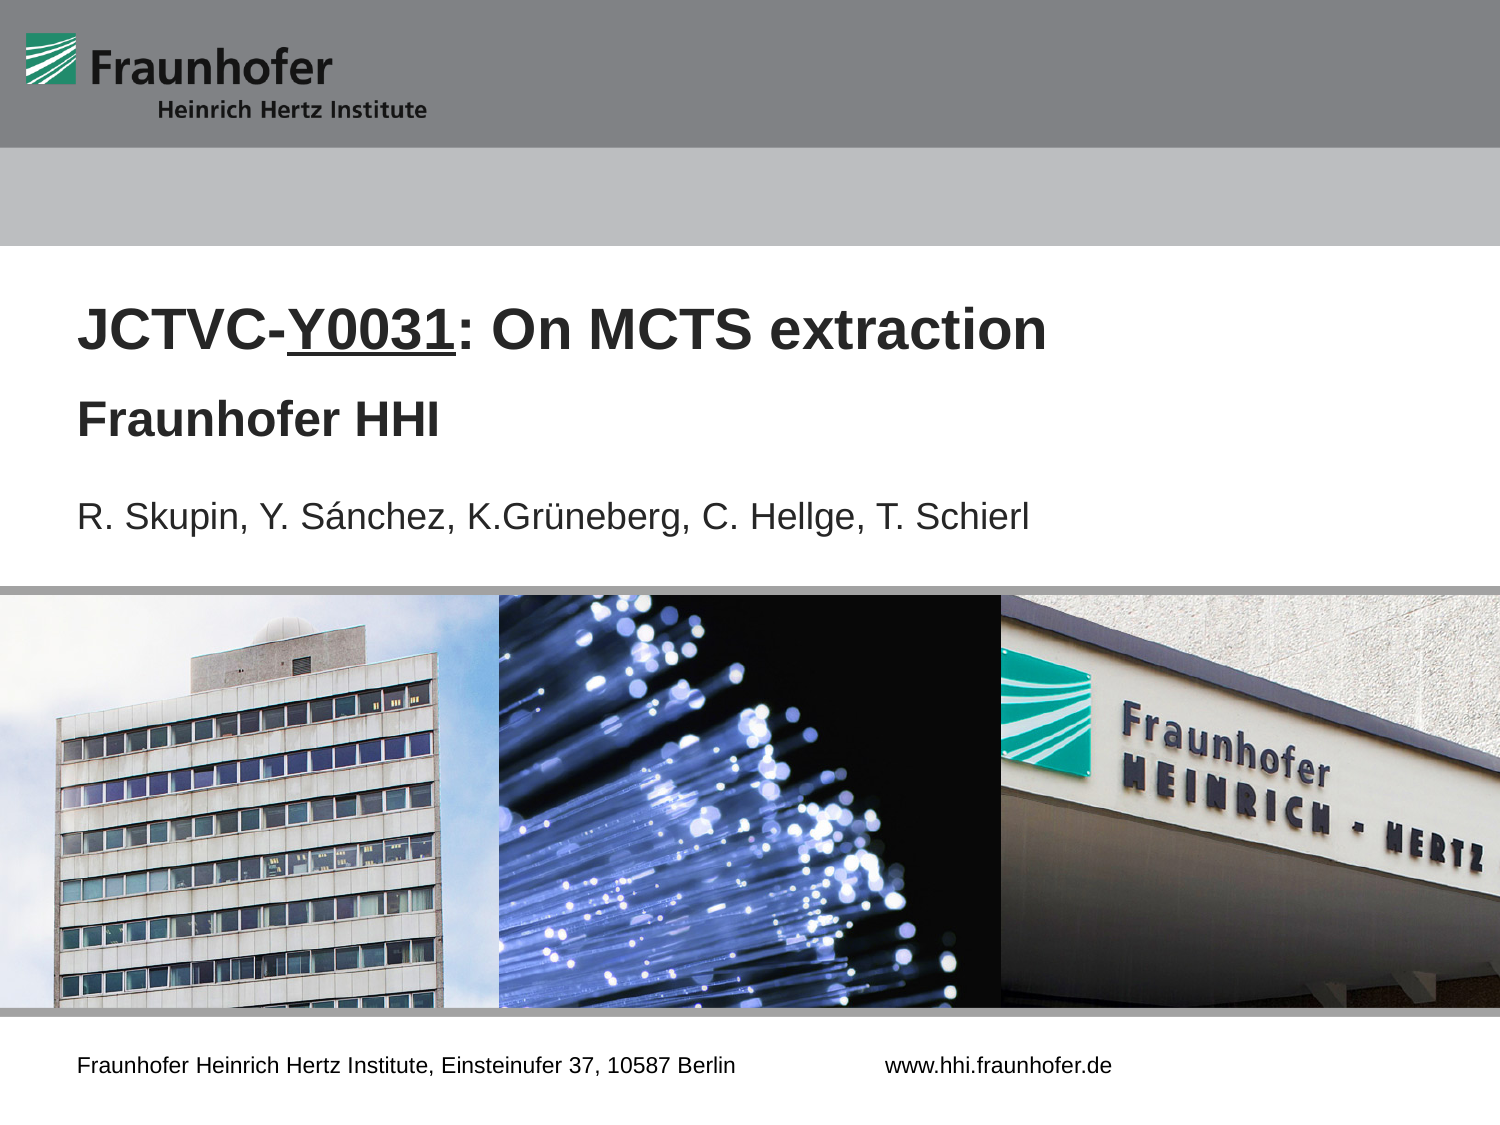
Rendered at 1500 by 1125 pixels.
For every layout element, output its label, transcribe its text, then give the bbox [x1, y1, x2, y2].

picture [0, 595, 1500, 1007]
list JCTVC-Y0031: On MCTS extraction [76, 290, 1471, 362]
list Fraunhofer HHI [76, 386, 1471, 448]
picture [26, 33, 427, 118]
list R. Skupin, Y. Sánchez, K.Grüneberg, C. Hellge, T. Schierl [76, 491, 1471, 538]
